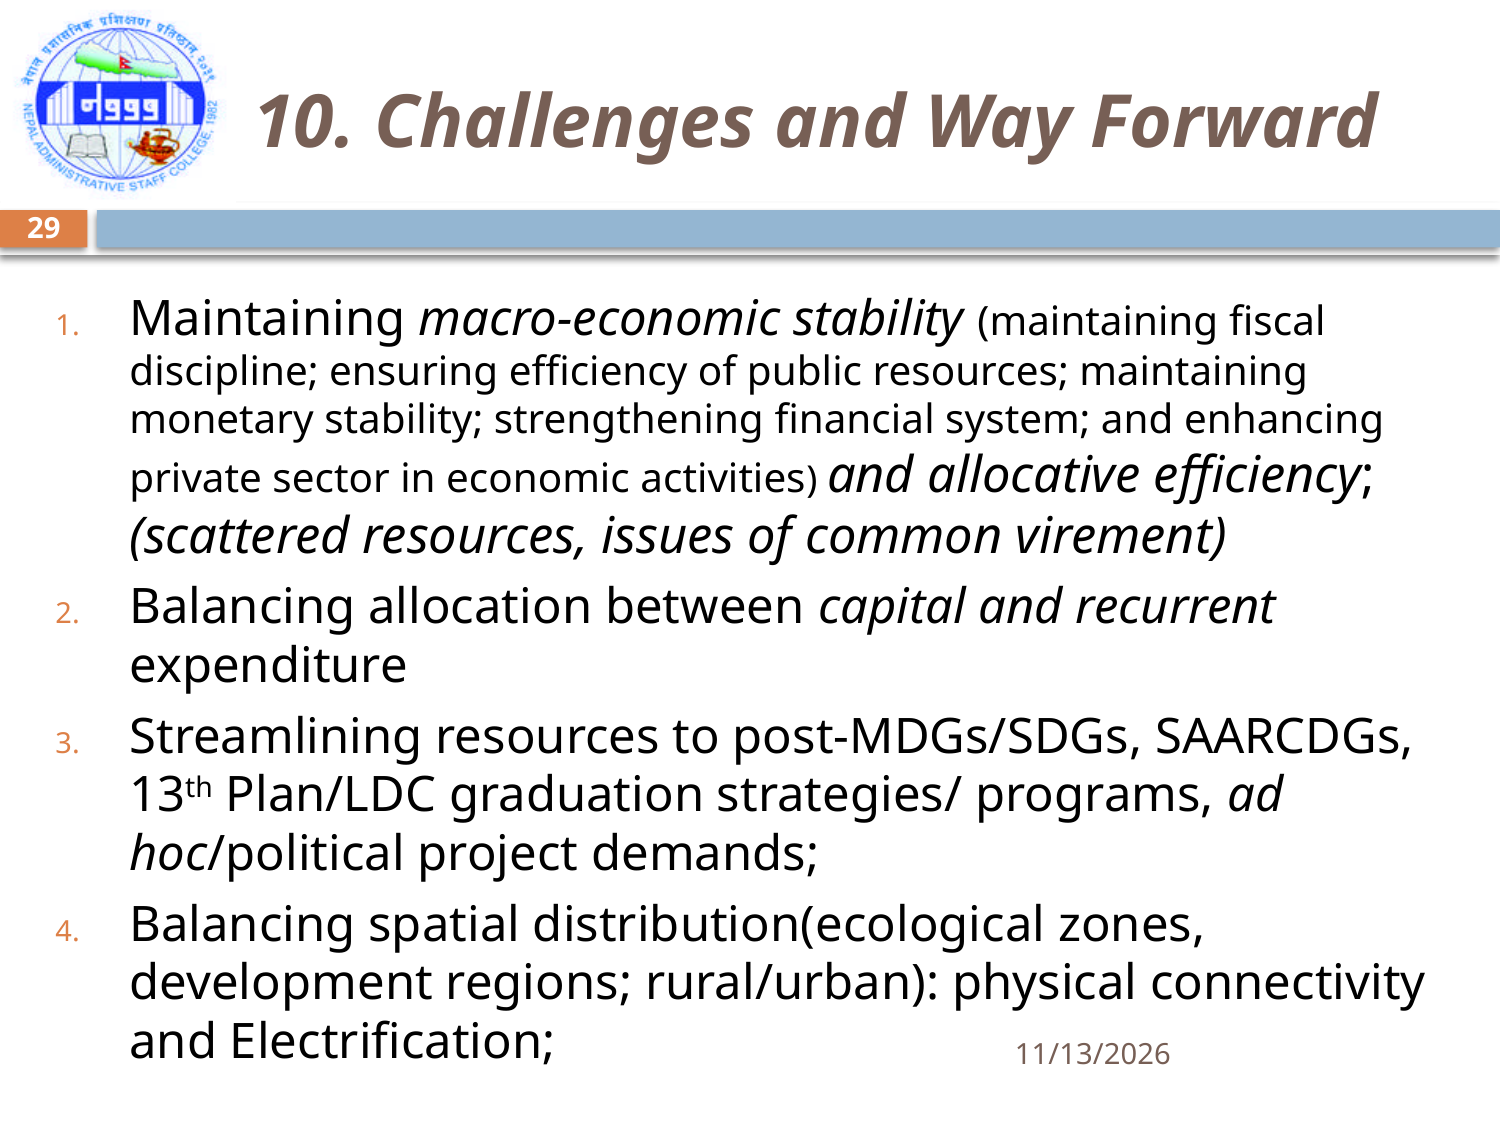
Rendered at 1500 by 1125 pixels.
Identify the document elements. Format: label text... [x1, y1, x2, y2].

title 10. Challenges and Way Forward [238, 28, 1459, 209]
slide_number 29 [0, 208, 88, 249]
list Maintaining macro-economic stability (maintaining fiscal discipline; ensuring efficiency of public resources; maintaining monetary stability; strengthening financial system; and enhancing private sector in economic activities) and allocative efficiency; (scattered resources, issues of common virement) Balancing allocation between capital and recurrent expenditure Streamlining resources to post-MDGs/SDGs, SAARCDGs, 13th Plan/LDC graduation strategies/ programs, ad hoc/political project demands; Balancing spatial distribution(ecological zones, development regions; rural/urban): physical connectivity and Electrification; [40, 278, 1459, 1077]
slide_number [999, 1025, 1438, 1085]
picture [1, 0, 236, 208]
